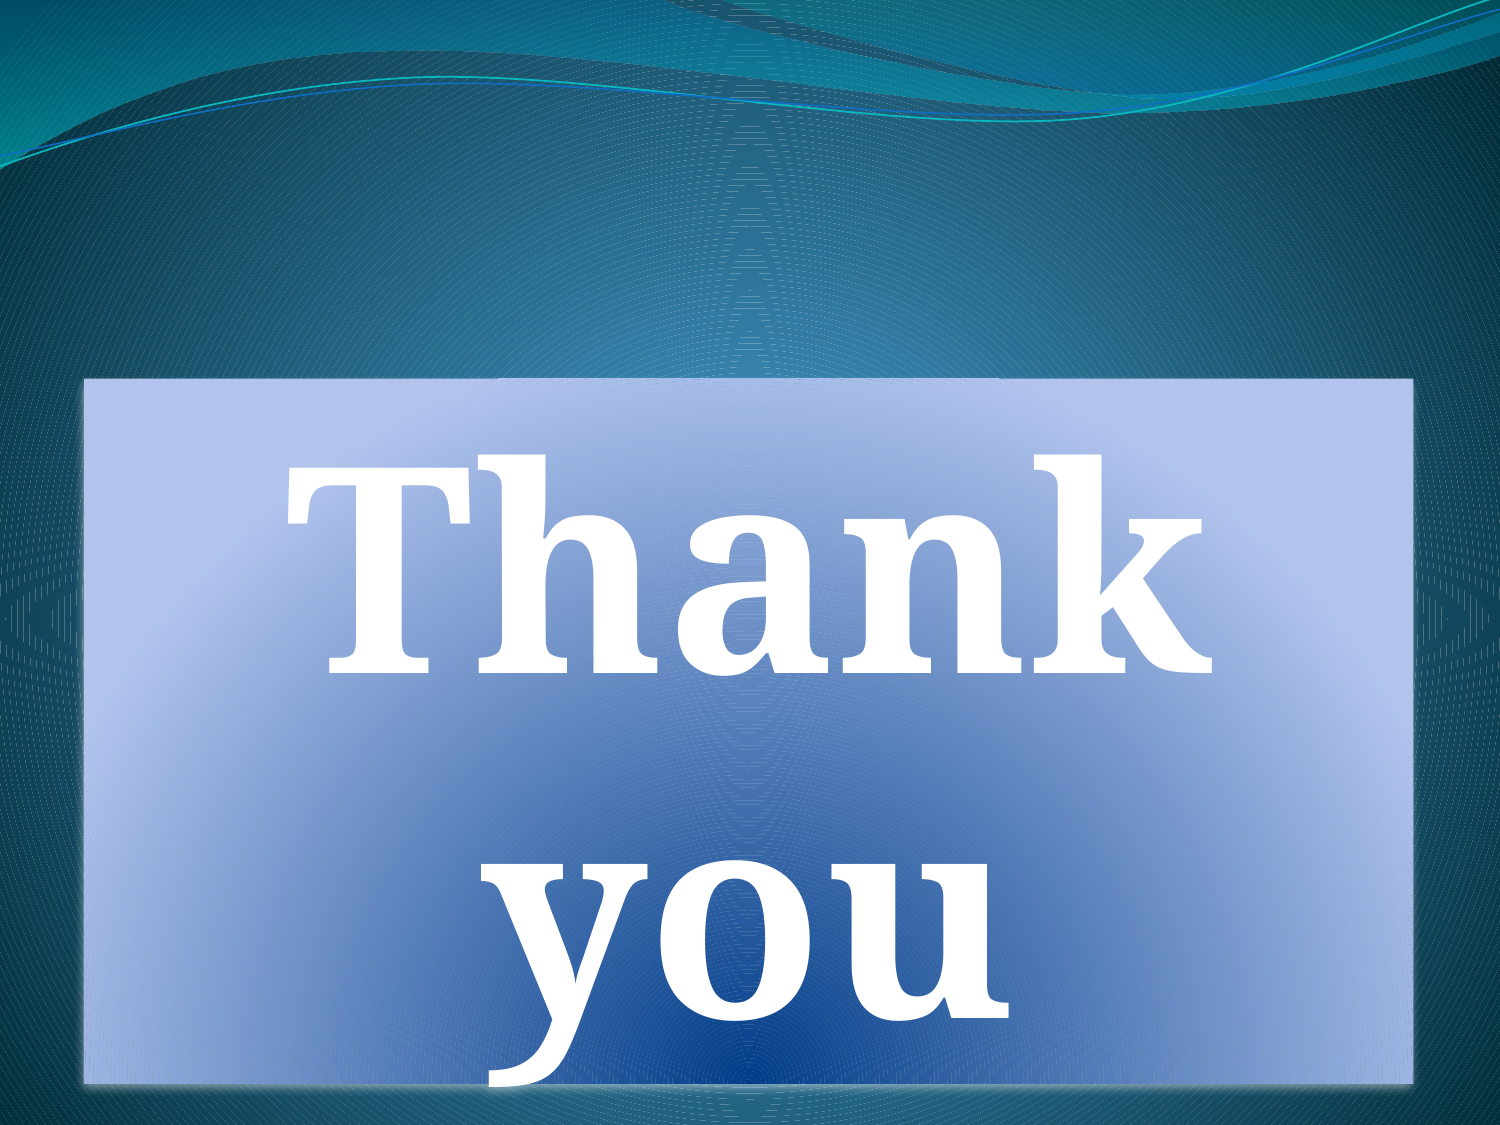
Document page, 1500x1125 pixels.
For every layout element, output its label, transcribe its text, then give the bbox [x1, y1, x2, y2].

text_box Thank you [83, 378, 1414, 1084]
